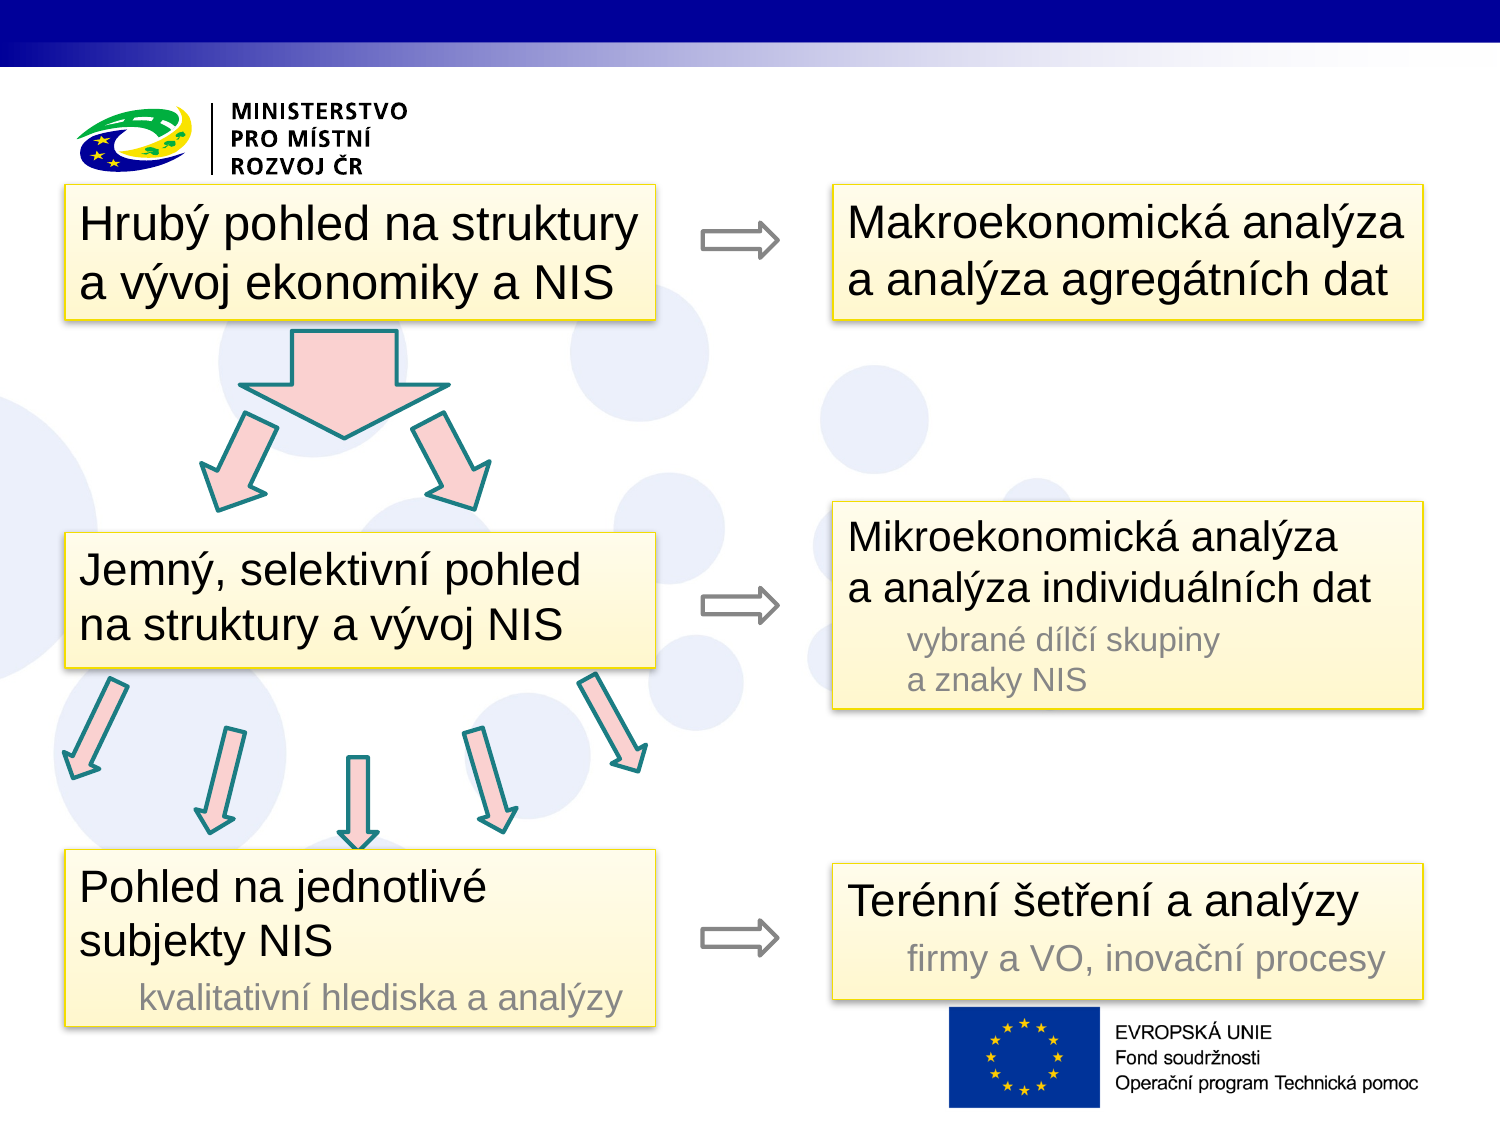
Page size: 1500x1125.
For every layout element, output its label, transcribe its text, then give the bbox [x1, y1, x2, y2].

text_box [461, 725, 519, 835]
text_box [336, 755, 380, 847]
text_box [61, 677, 130, 781]
text_box Pohled na jednotlivé subjekty NIS kvalitativní hlediska a analýzy [64, 849, 656, 1027]
text_box [576, 677, 649, 774]
text_box [237, 329, 452, 441]
text_box Terénní šetření a analýzy firmy a VO, inovační procesy [832, 863, 1424, 1000]
picture [0, 267, 1452, 1125]
list Hrubý pohled na struktury a vývoj ekonomiky a NIS [64, 184, 656, 321]
text_box [410, 410, 492, 512]
text_box [700, 220, 780, 260]
text_box Mikroekonomická analýza a analýza individuálních dat vybrané dílčí skupiny a znaky NIS [832, 501, 1424, 710]
text_box [700, 585, 780, 626]
text_box Jemný, selektivní pohled na struktury a vývoj NIS [64, 532, 656, 669]
text_box [700, 918, 780, 958]
list Makroekonomická analýza a analýza agregátních dat [832, 184, 1424, 321]
text_box [193, 725, 248, 836]
text_box [199, 410, 280, 513]
